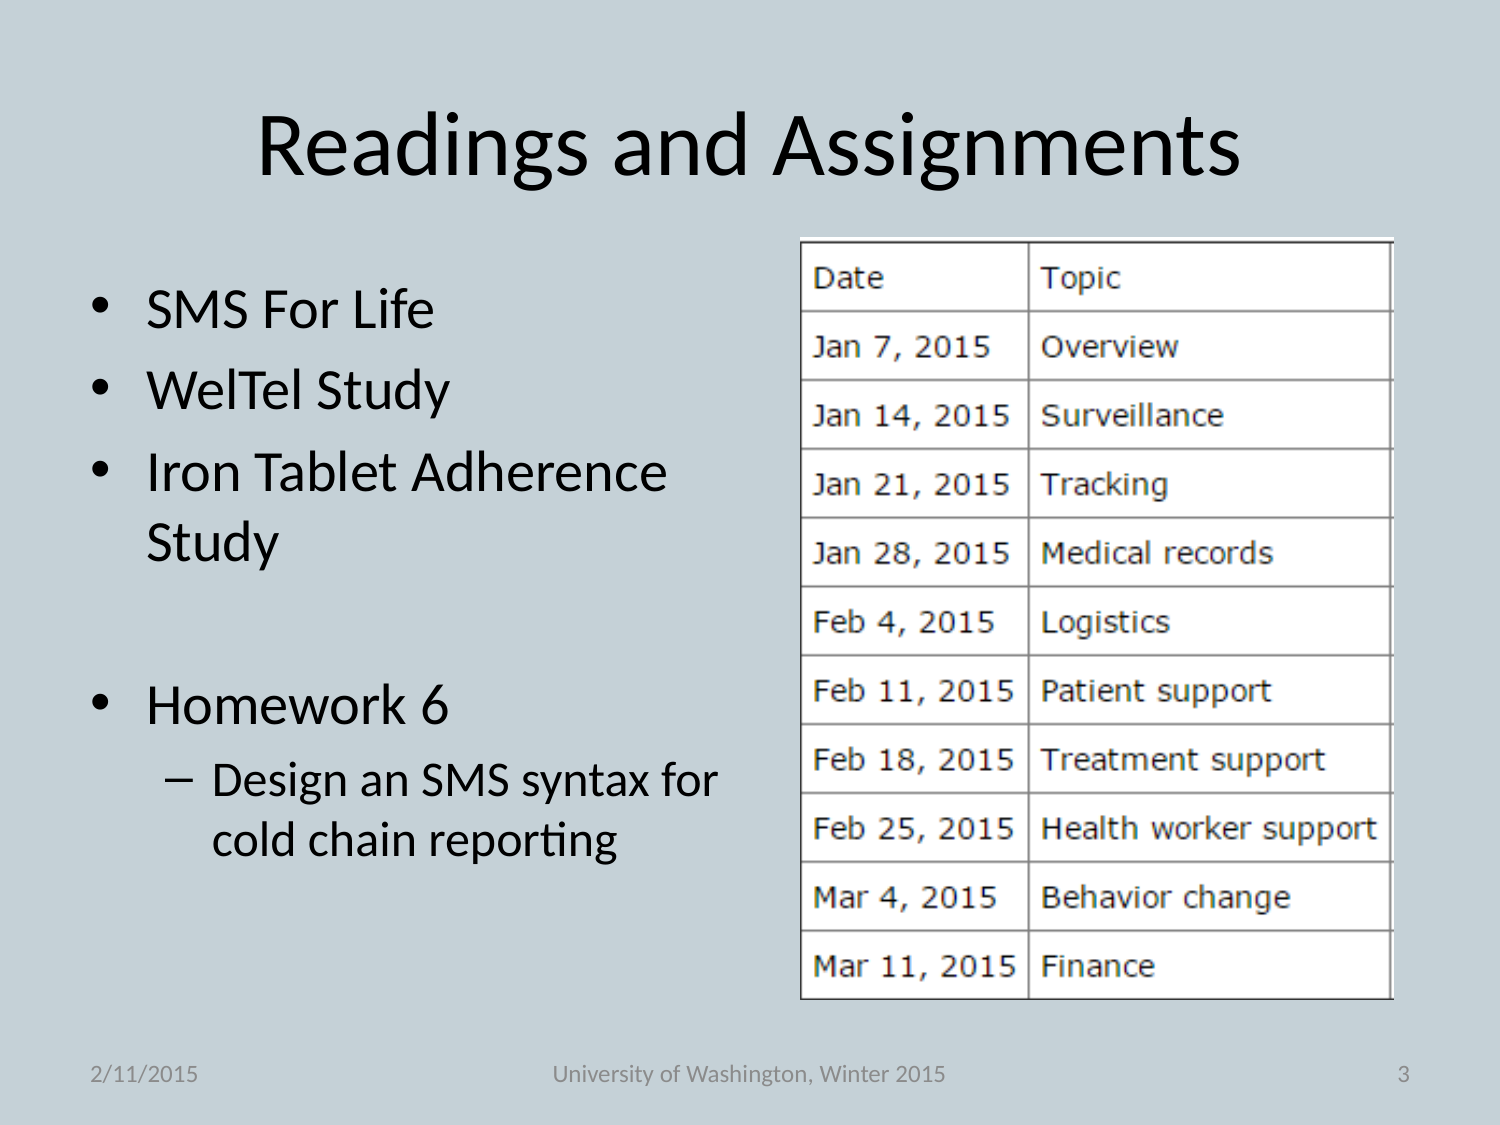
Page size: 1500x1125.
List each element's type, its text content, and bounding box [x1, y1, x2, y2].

list SMS For Life WelTel Study Iron Tablet Adherence Study Homework 6 Design an SMS syntax for cold chain reporting [75, 262, 738, 1005]
footer University of Washington, Winter 2015 [512, 1042, 988, 1103]
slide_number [75, 1042, 425, 1103]
slide_number 3 [1074, 1042, 1425, 1103]
picture [799, 237, 1460, 1001]
title Readings and Assignments [75, 45, 1425, 233]
